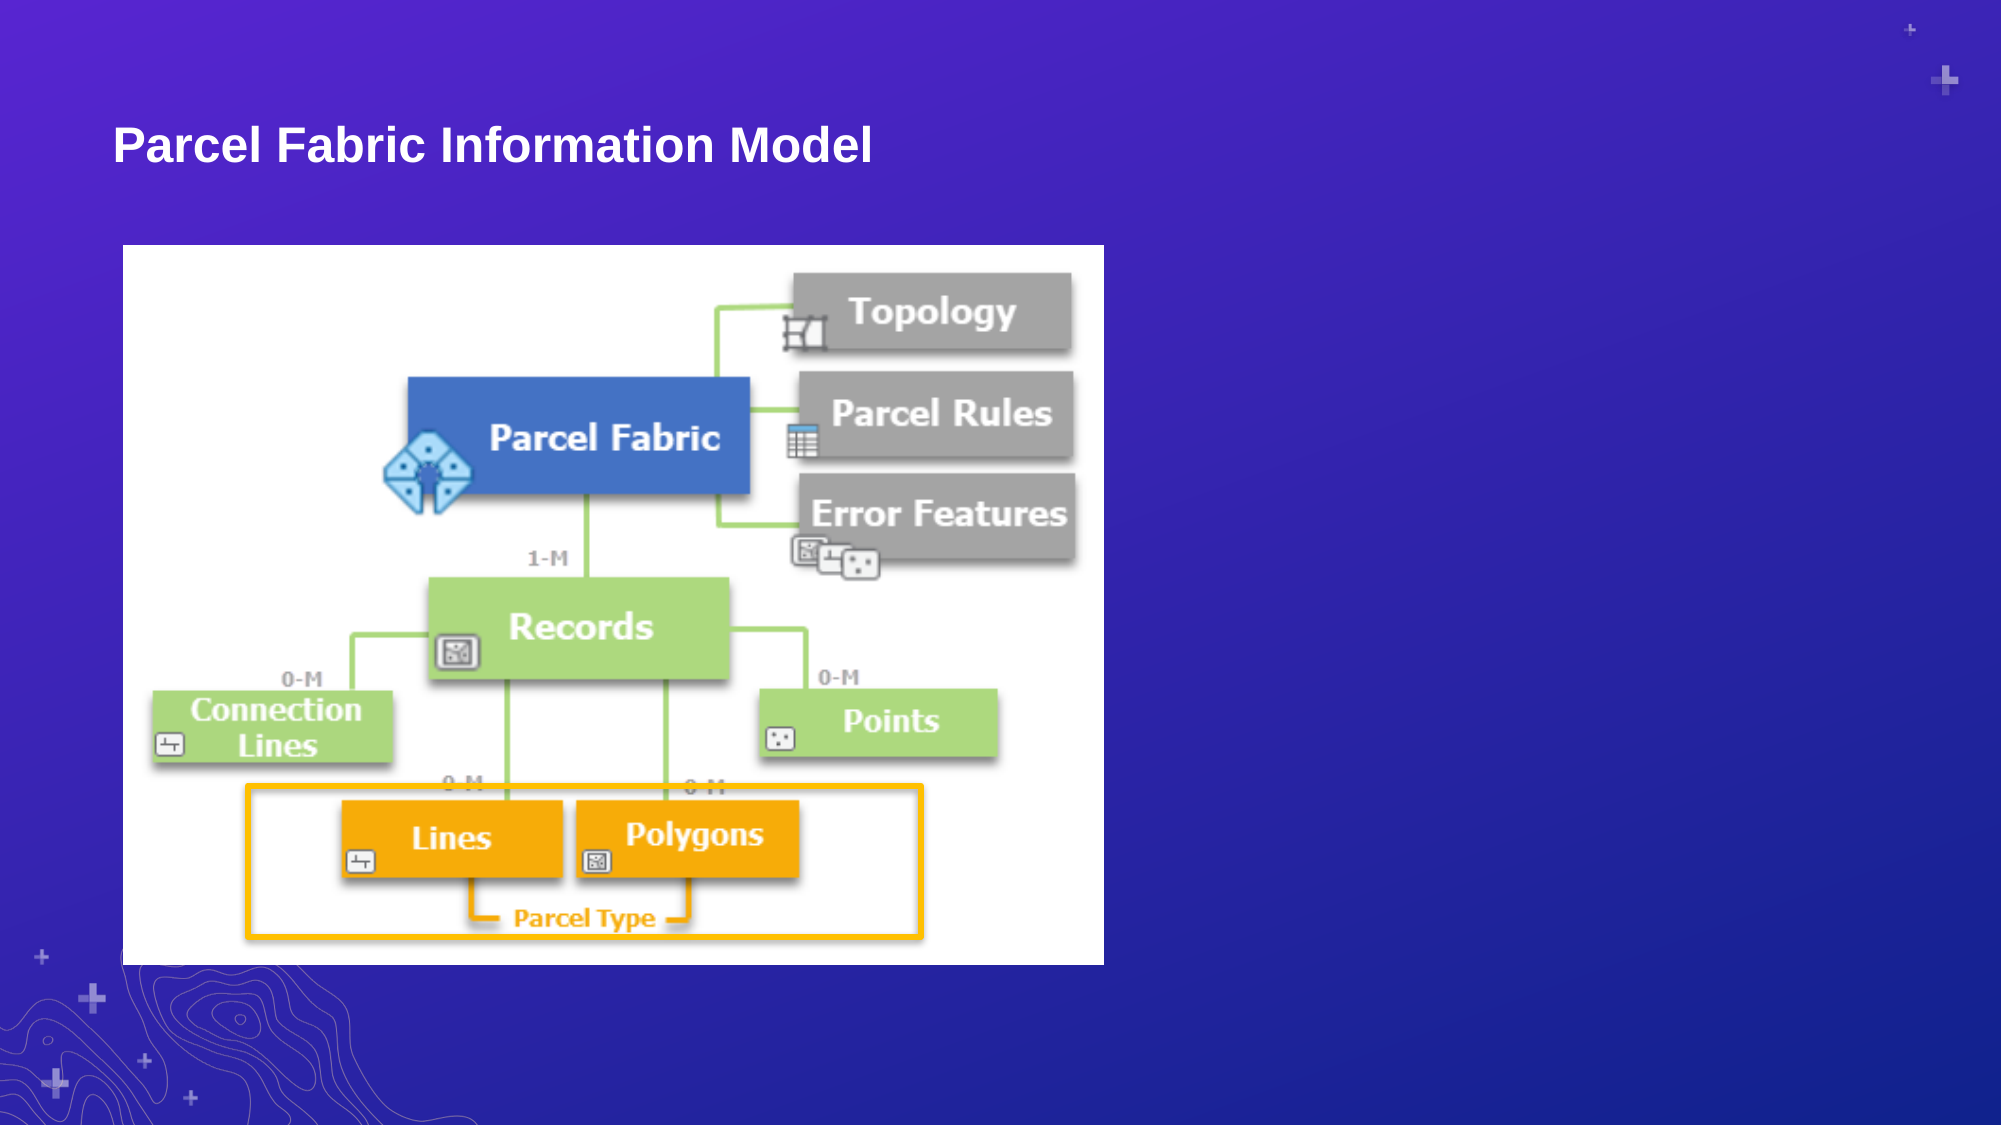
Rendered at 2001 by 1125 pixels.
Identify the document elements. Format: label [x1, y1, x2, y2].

list [123, 244, 1104, 965]
text_box [0, 0, 2000, 1125]
